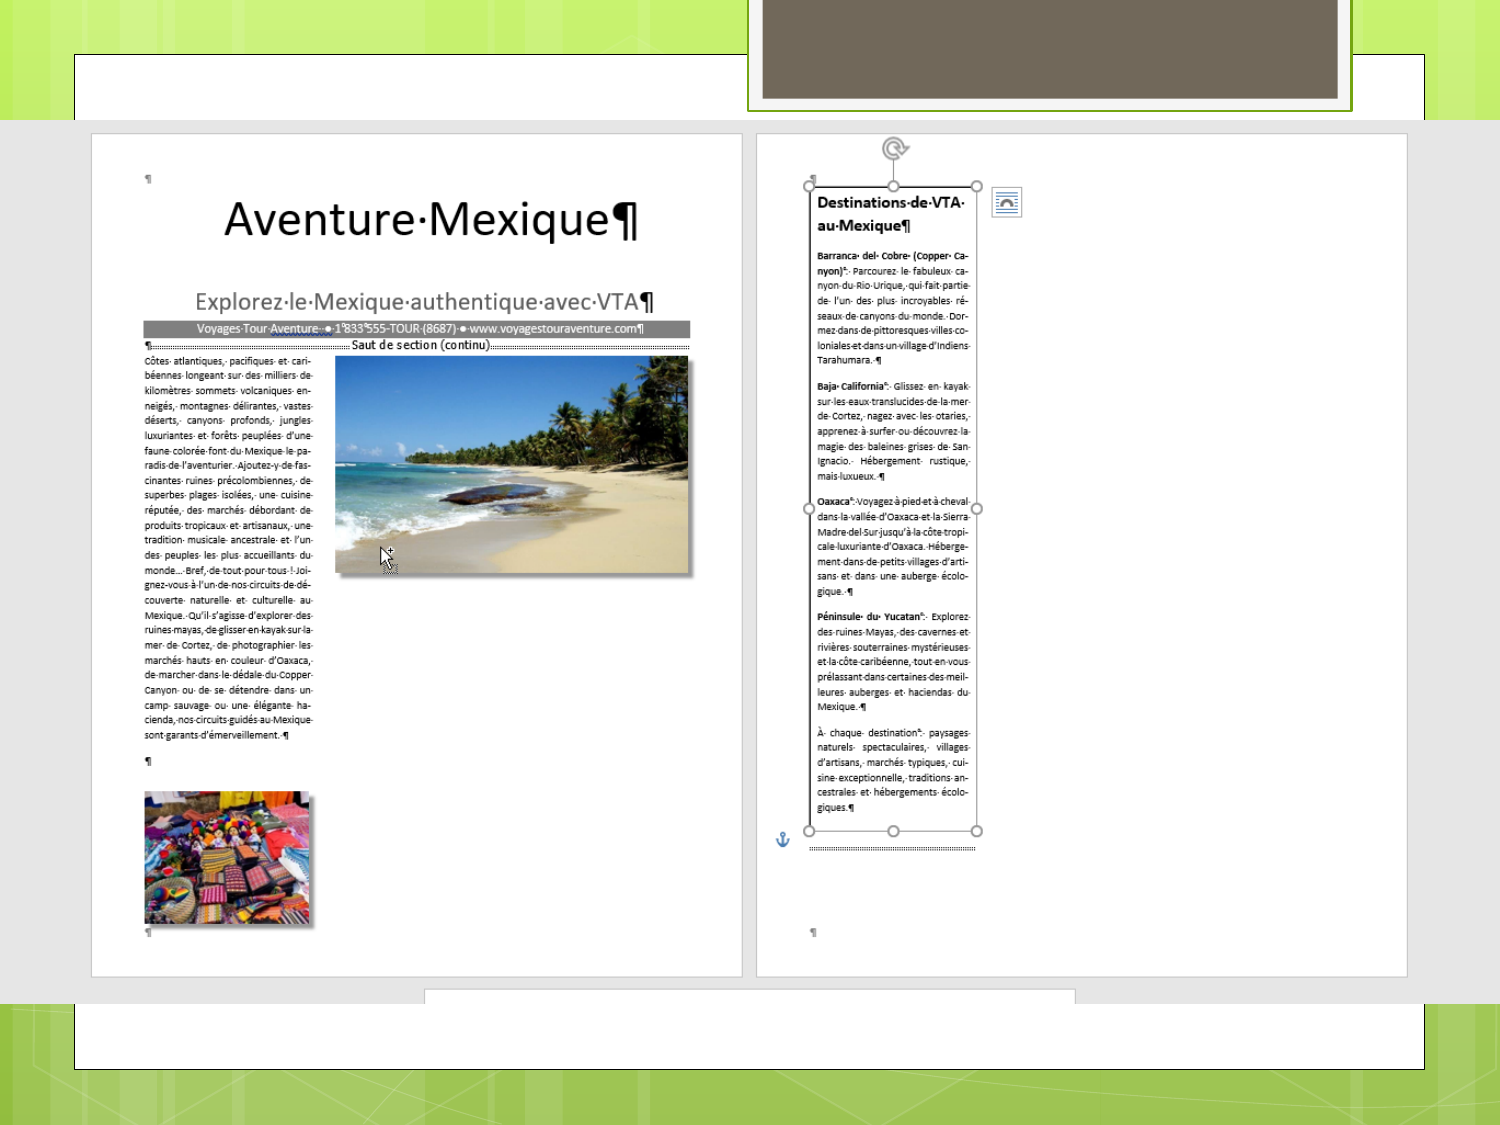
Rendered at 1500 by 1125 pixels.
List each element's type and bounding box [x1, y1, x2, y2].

picture [0, 120, 1500, 1005]
